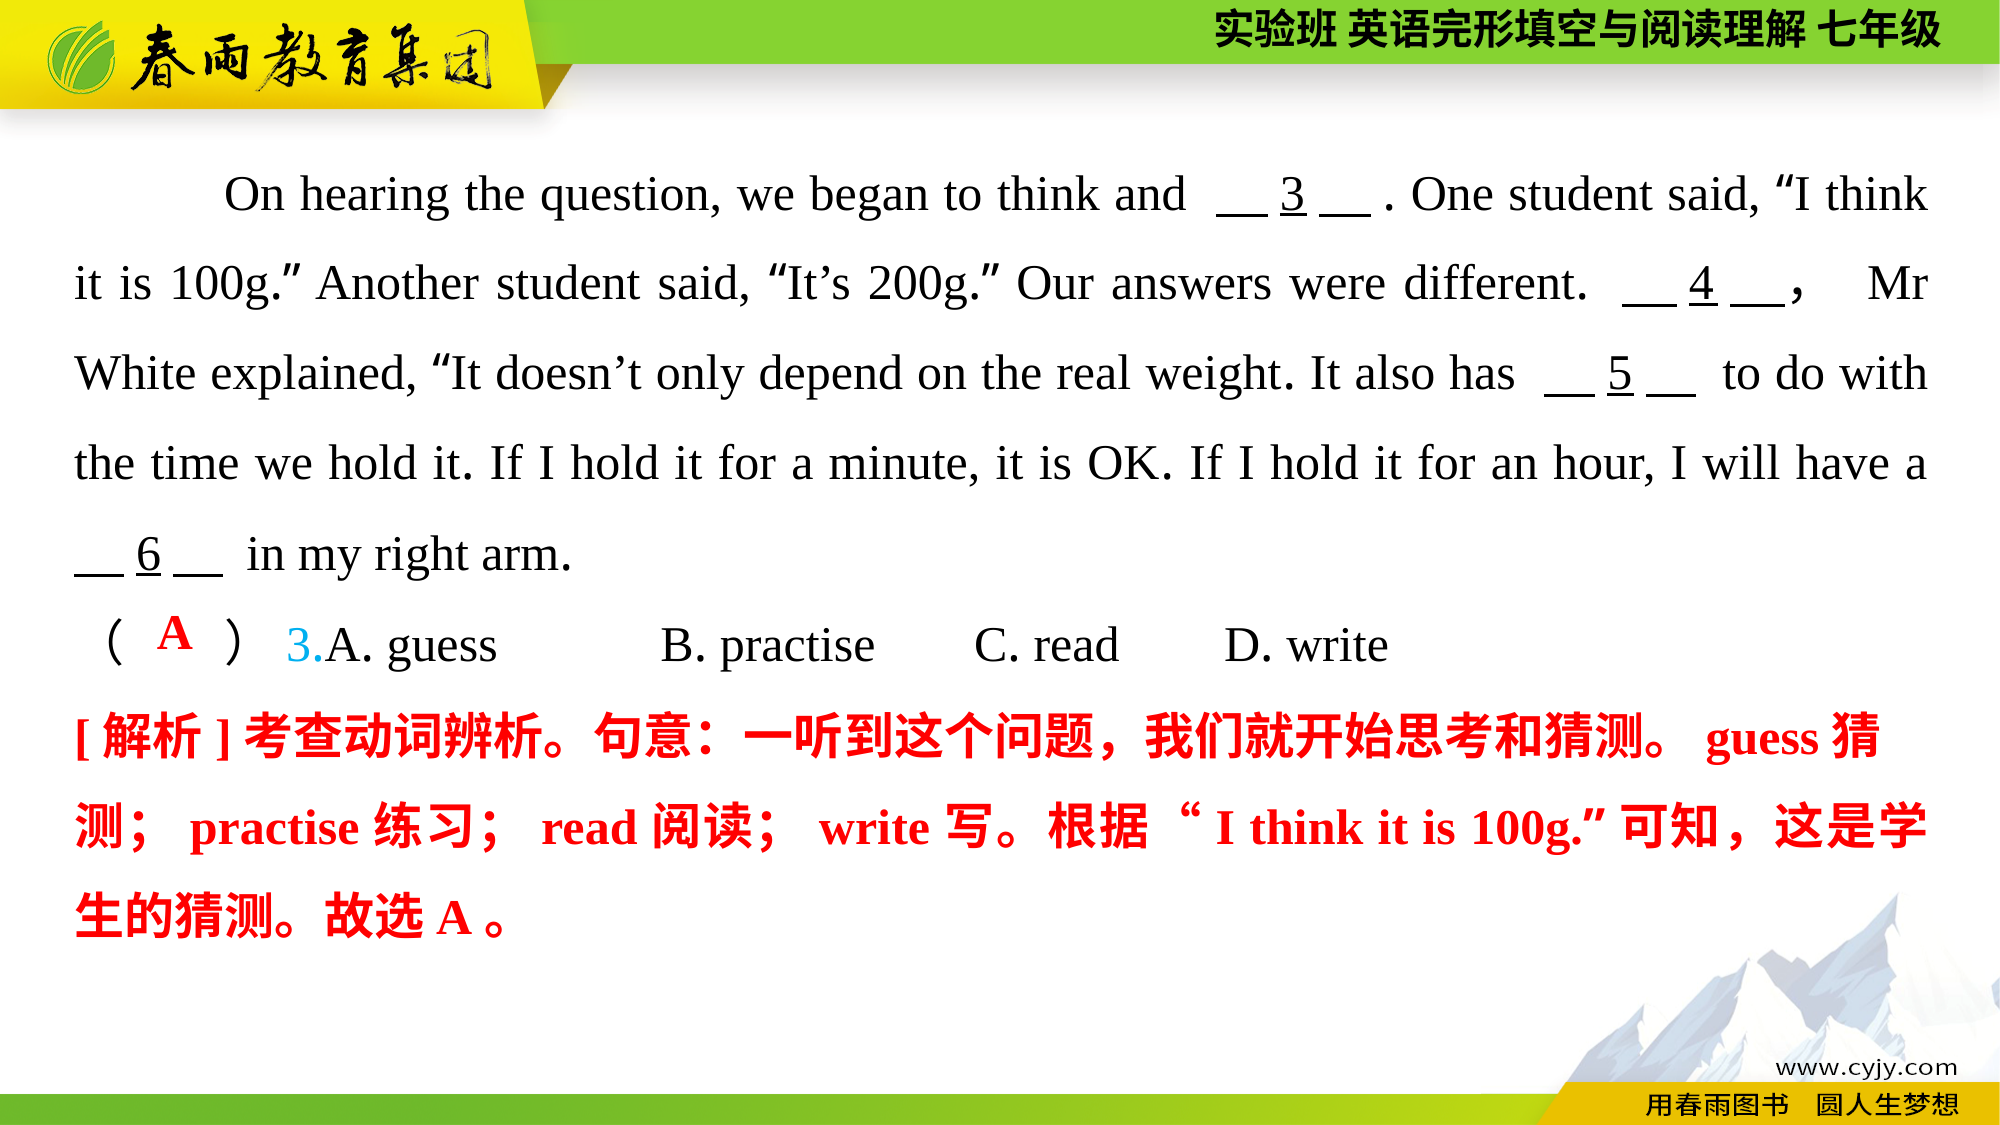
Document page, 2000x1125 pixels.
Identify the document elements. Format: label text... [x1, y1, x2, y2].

text_box （ ）3.A. guess B. practise C. read D. write [59, 574, 1944, 667]
text_box [解析]考查动词辨析。句意：一听到这个问题，我们就开始思考和猜测。guess猜 测；practise练习；read阅读；write写。根据“I think it is 100g.”可知，这是学生的猜测。故选A。 [59, 667, 1944, 953]
picture [0, 0, 2000, 1125]
text_box A [142, 591, 208, 667]
list On hearing the question, we began to think and 3 . One student said, “I think it is 100g.” Another student said, “It’s 200g.” Our answers were different. 4 ， Mr White explained, “It doesn’t only depend on the real weight. It also has 5 to do with the time we hold it. If I hold it for a minute, it is OK. If I hold it for an hour, I will have a 6 in my right arm. [59, 122, 1944, 574]
